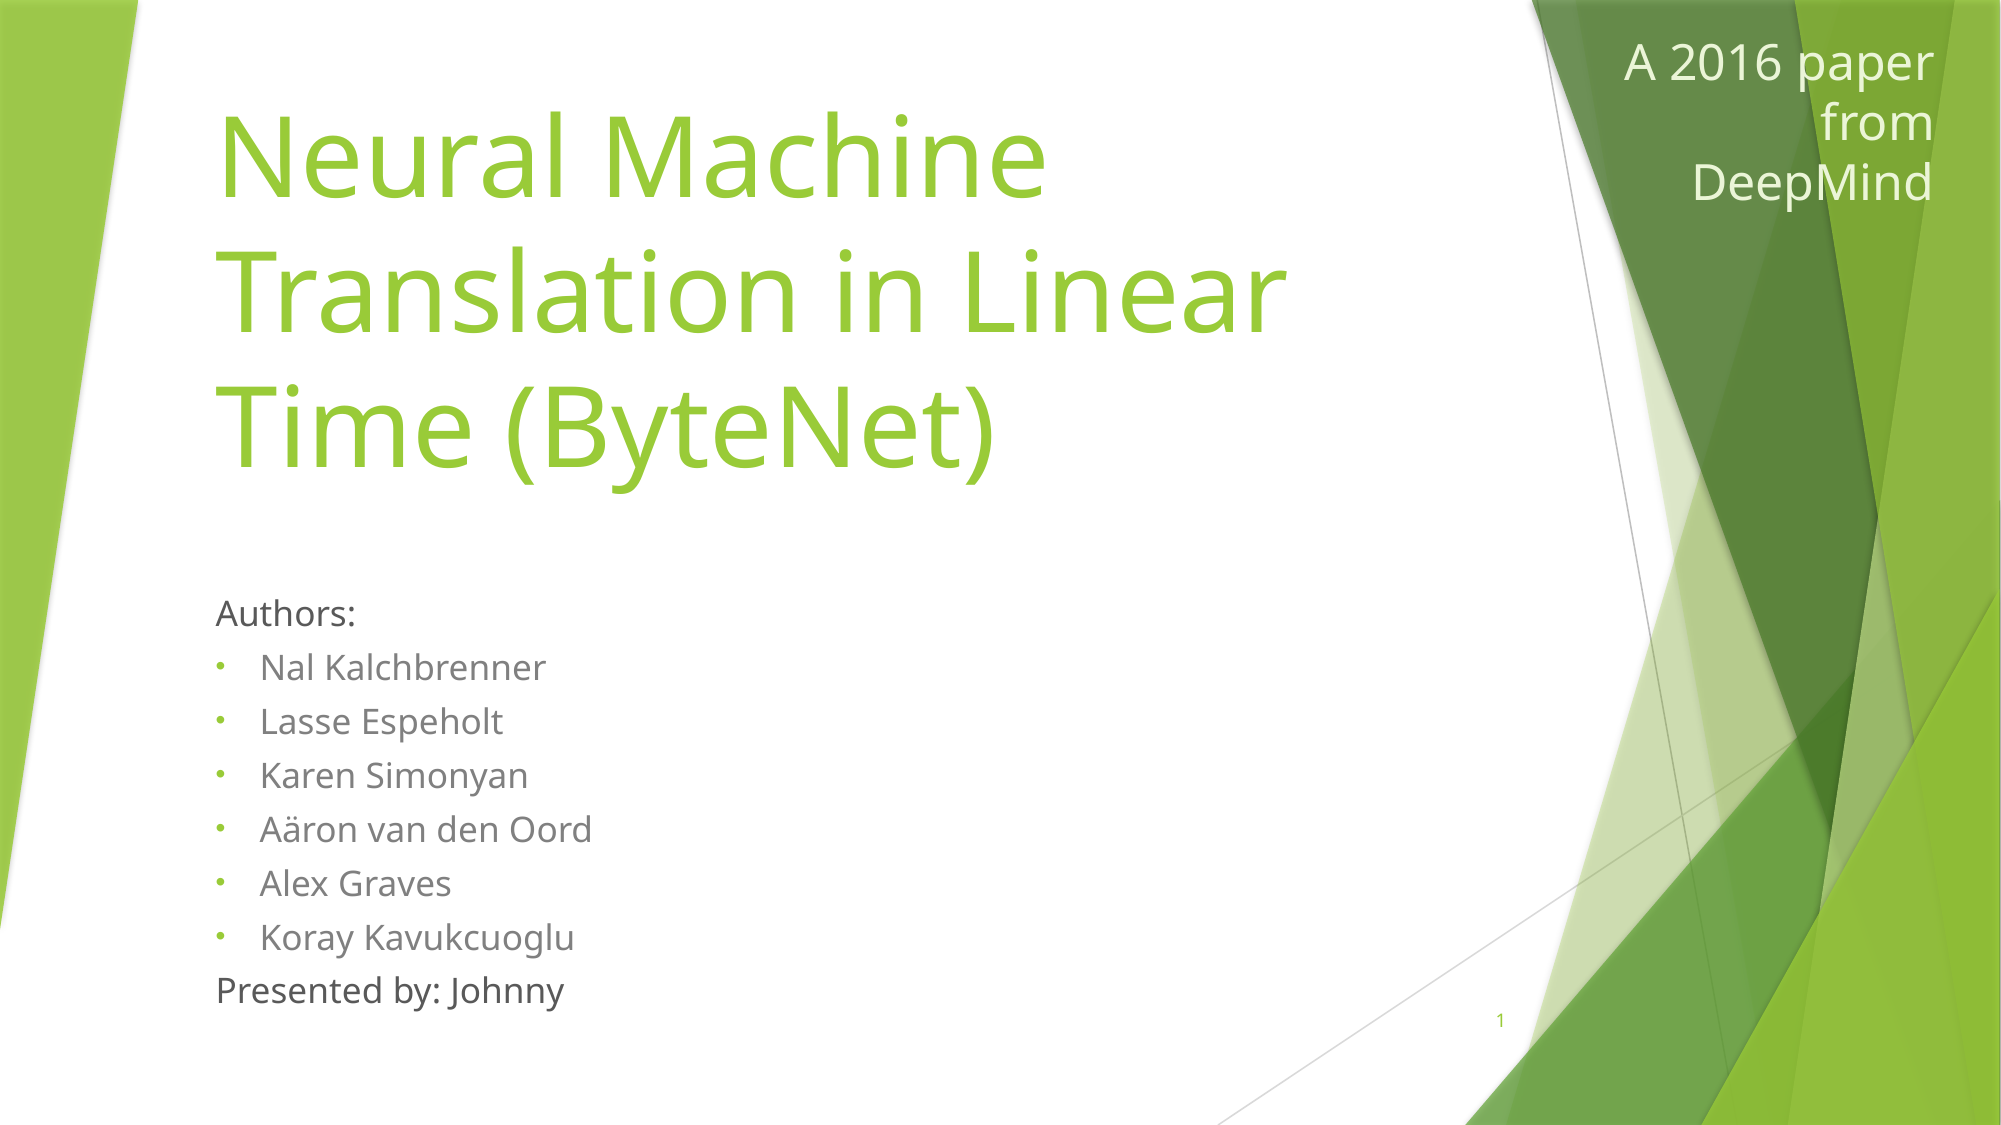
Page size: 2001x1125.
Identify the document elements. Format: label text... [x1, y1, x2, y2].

title Neural Machine Translation in Linear Time (ByteNet) [200, 133, 1578, 498]
subtitle Authors: Nal Kalchbrenner Lasse Espeholt Karen Simonyan Aäron van den Oord Alex Graves Koray Kavukcuoglu Presented by: Johnny [200, 583, 1475, 1023]
slide_number 1 [1409, 991, 1522, 1051]
text_box A 2016 paper from DeepMind [1577, 22, 1950, 218]
